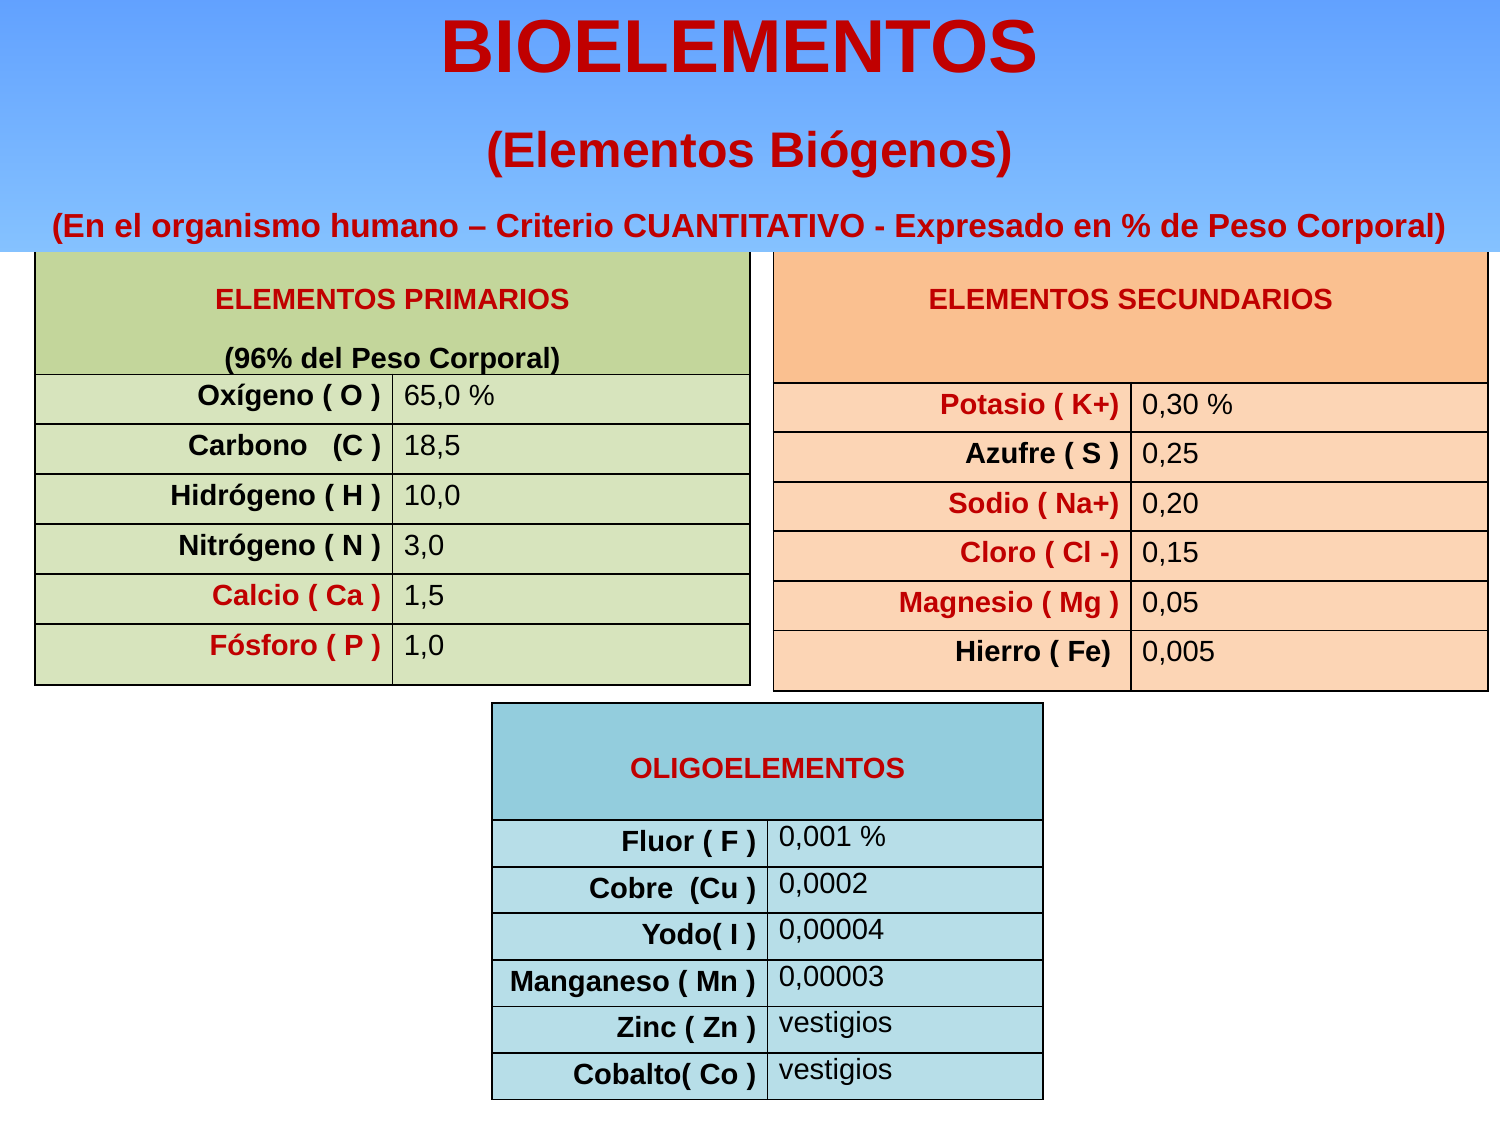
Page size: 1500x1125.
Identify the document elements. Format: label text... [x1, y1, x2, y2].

table_cell 0,20 [1132, 483, 1487, 530]
table_cell Yodo( I ) [493, 914, 767, 959]
table_cell Oxígeno ( O ) [36, 375, 392, 423]
table_header OLIGOELEMENTOS [493, 704, 1042, 819]
table_cell Magnesio ( Mg ) [774, 582, 1130, 630]
table_cell 0,25 [1132, 433, 1487, 481]
table_cell vestigios [768, 1007, 1042, 1052]
table_cell Cloro ( Cl -) [774, 532, 1130, 580]
table_cell 65,0 % [393, 375, 749, 423]
table_cell Fósforo ( P ) [36, 625, 392, 684]
table_cell 0,001 % [768, 821, 1042, 866]
table_cell 0,15 [1132, 532, 1487, 580]
table_cell Sodio ( Na+) [774, 483, 1130, 530]
table_cell 1,0 [393, 625, 749, 684]
table_cell Cobalto( Co ) [493, 1054, 767, 1099]
table_cell Calcio ( Ca ) [36, 575, 392, 623]
table_cell Nitrógeno ( N ) [36, 525, 392, 573]
table_cell 0,05 [1132, 582, 1487, 630]
table_cell Fluor ( F ) [493, 821, 767, 866]
table_cell 1,5 [393, 575, 749, 623]
table_header ELEMENTOS PRIMARIOS (96% del Peso Corporal) [36, 252, 749, 374]
text_box BIOELEMENTOS (Elementos Biógenos) (En el organismo humano – Criterio CUANTITATIVO - Expresado en % de Peso Corporal) [0, 0, 1500, 252]
table_cell Zinc ( Zn ) [493, 1007, 767, 1052]
table_cell 10,0 [393, 475, 749, 523]
table_cell 0,0002 [768, 868, 1042, 912]
table_cell Azufre ( S ) [774, 433, 1130, 481]
table_cell Cobre (Cu ) [493, 868, 767, 912]
table_cell Hierro ( Fe) [774, 631, 1130, 690]
table_cell Potasio ( K+) [774, 384, 1130, 431]
table_cell 0,005 [1132, 631, 1487, 690]
table_cell 0,00003 [768, 961, 1042, 1006]
table_cell Manganeso ( Mn ) [493, 961, 767, 1006]
table_cell Hidrógeno ( H ) [36, 475, 392, 523]
table_cell vestigios [768, 1054, 1042, 1099]
table_cell 0,30 % [1132, 384, 1487, 431]
table_cell 3,0 [393, 525, 749, 573]
table_cell 18,5 [393, 425, 749, 473]
table_cell Carbono (C ) [36, 425, 392, 473]
table_cell 0,00004 [768, 914, 1042, 959]
table_header ELEMENTOS SECUNDARIOS [774, 252, 1487, 382]
